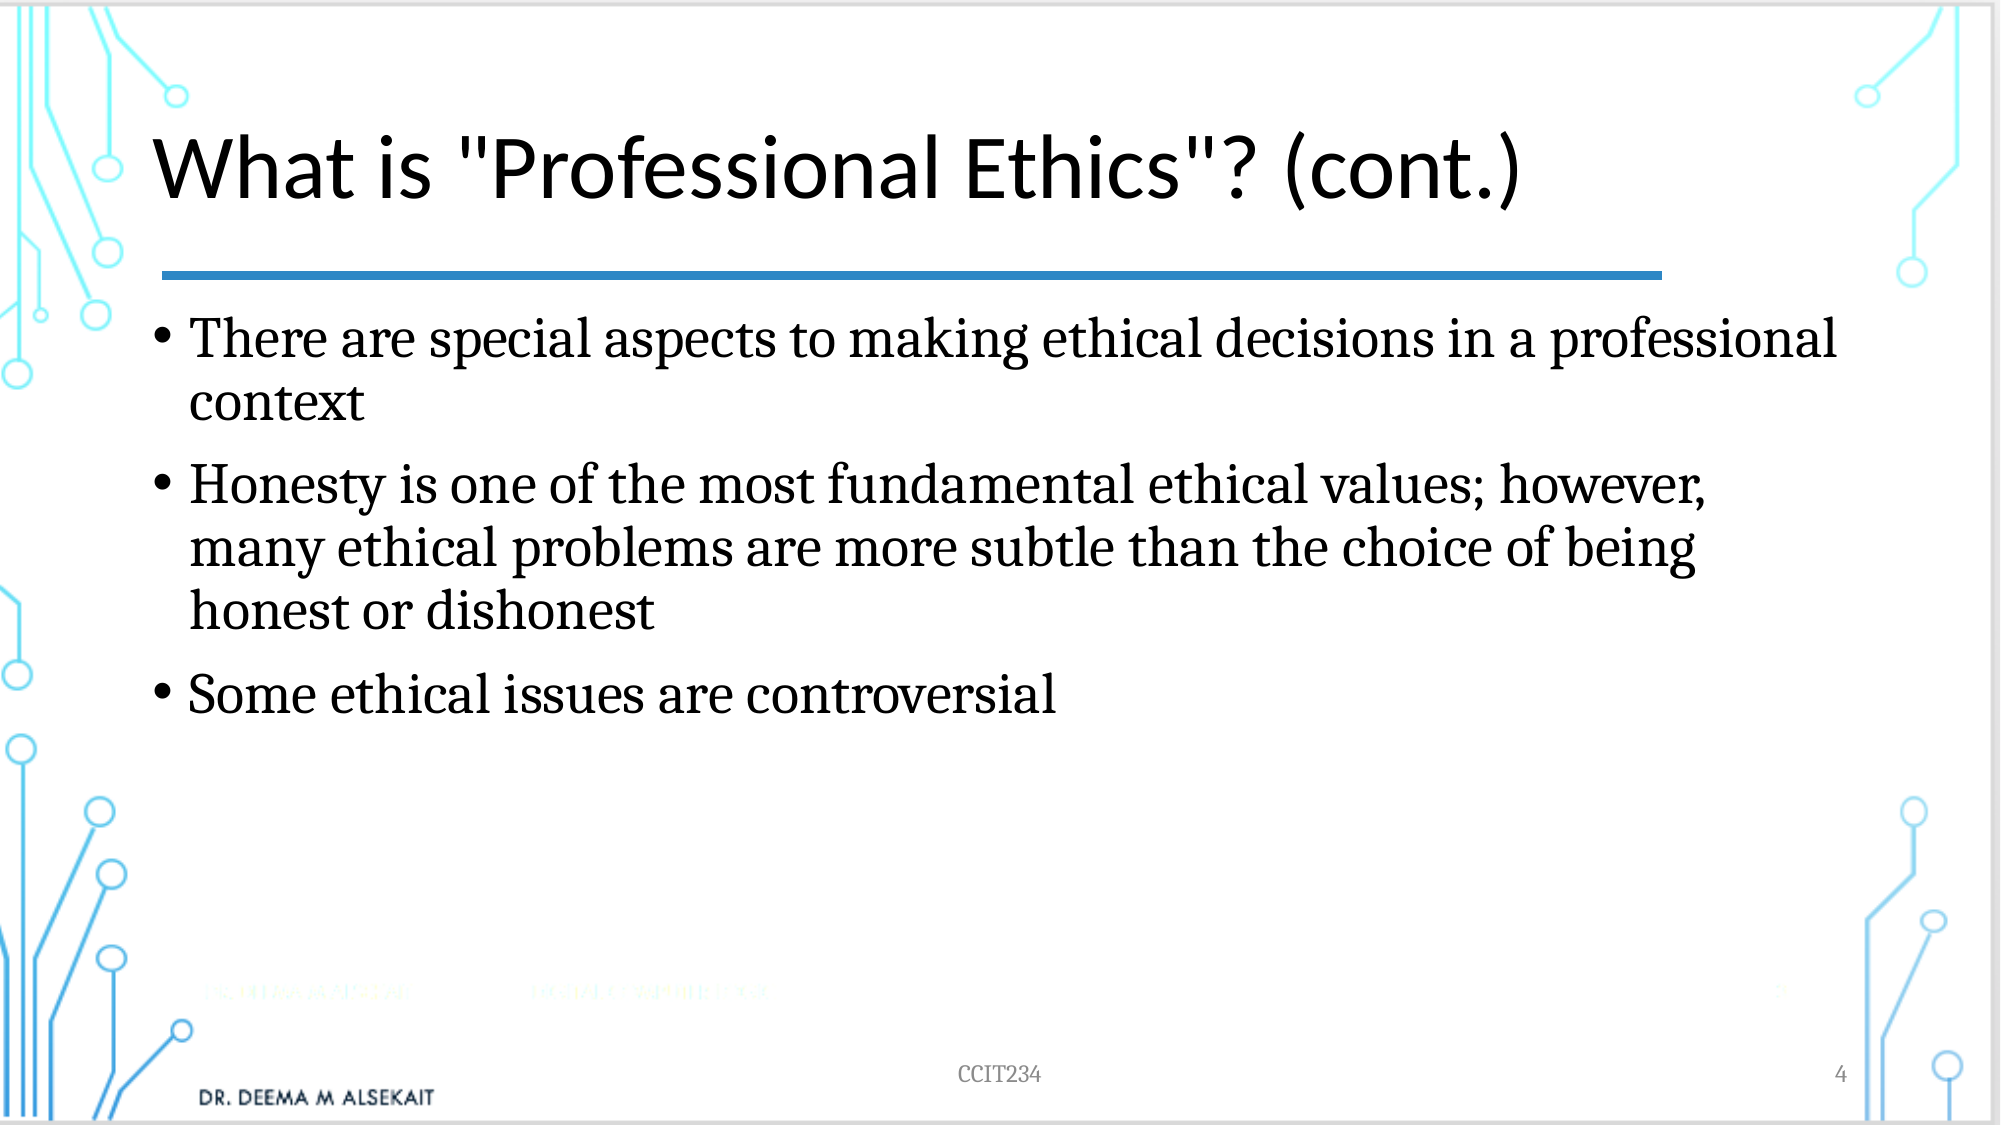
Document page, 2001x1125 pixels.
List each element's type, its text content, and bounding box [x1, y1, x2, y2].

picture [0, 0, 2001, 1125]
list There are special aspects to making ethical decisions in a professional context Honesty is one of the most fundamental ethical values; however, many ethical problems are more subtle than the choice of being honest or dishonest Some ethical issues are controversial [137, 299, 1863, 1014]
footer CCIT234 [662, 1042, 1338, 1103]
title What is "Professional Ethics"? (cont.) [137, 59, 1863, 278]
slide_number 4 [1412, 1042, 1863, 1103]
